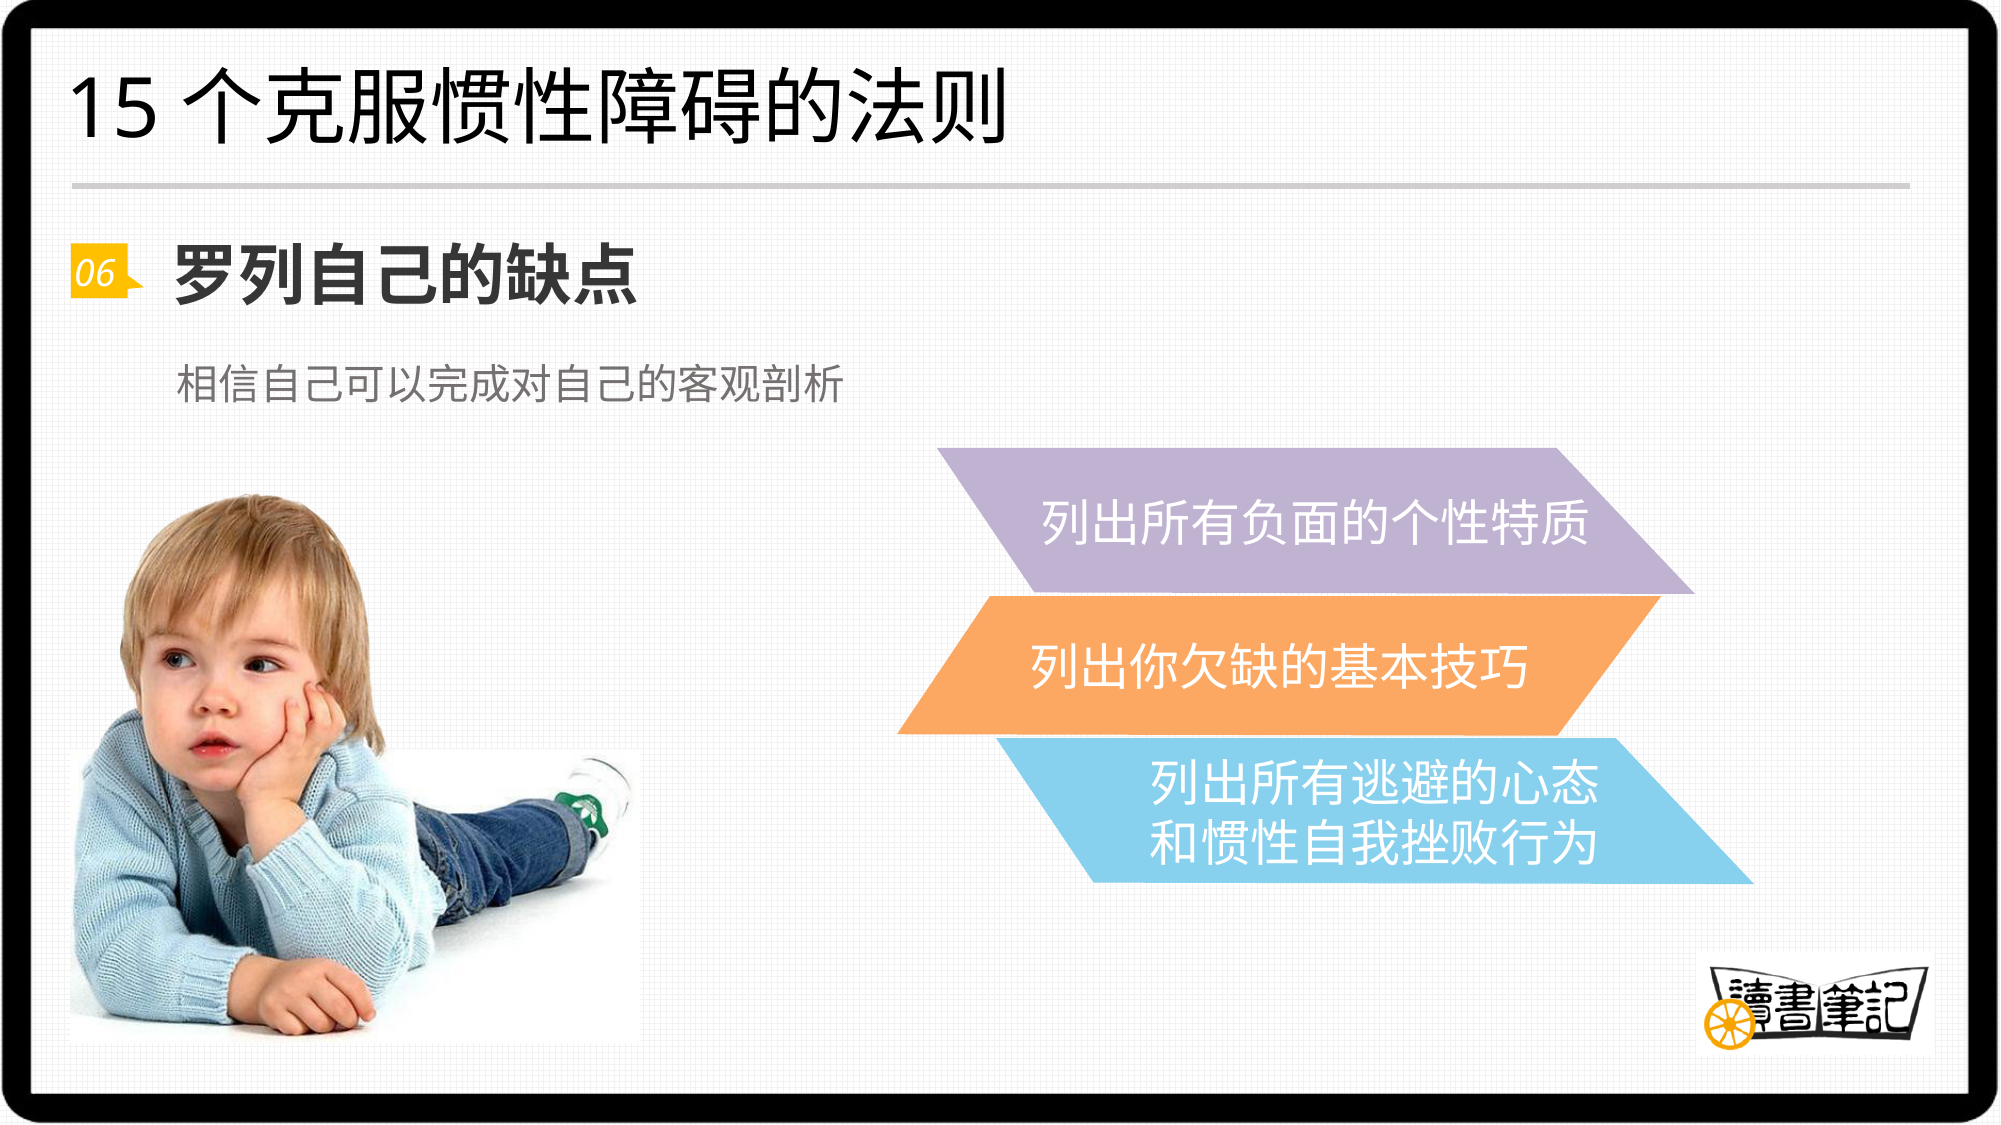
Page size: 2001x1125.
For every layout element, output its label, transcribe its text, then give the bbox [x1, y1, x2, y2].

text_box 列出所有负面的个性特质 [934, 446, 1698, 595]
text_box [57, 241, 133, 303]
text_box 列出你欠缺的基本技巧 [894, 595, 1664, 737]
text_box 相信自己可以完成对自己的客观剖析 [162, 338, 1402, 416]
picture [0, 0, 2000, 1125]
text_box 15个克服惯性障碍的法则 [50, 46, 1028, 162]
text_box 罗列自己的缺点 [156, 227, 673, 318]
text_box 列出所有逃避的心态 和惯性自我挫败行为 [994, 737, 1757, 886]
